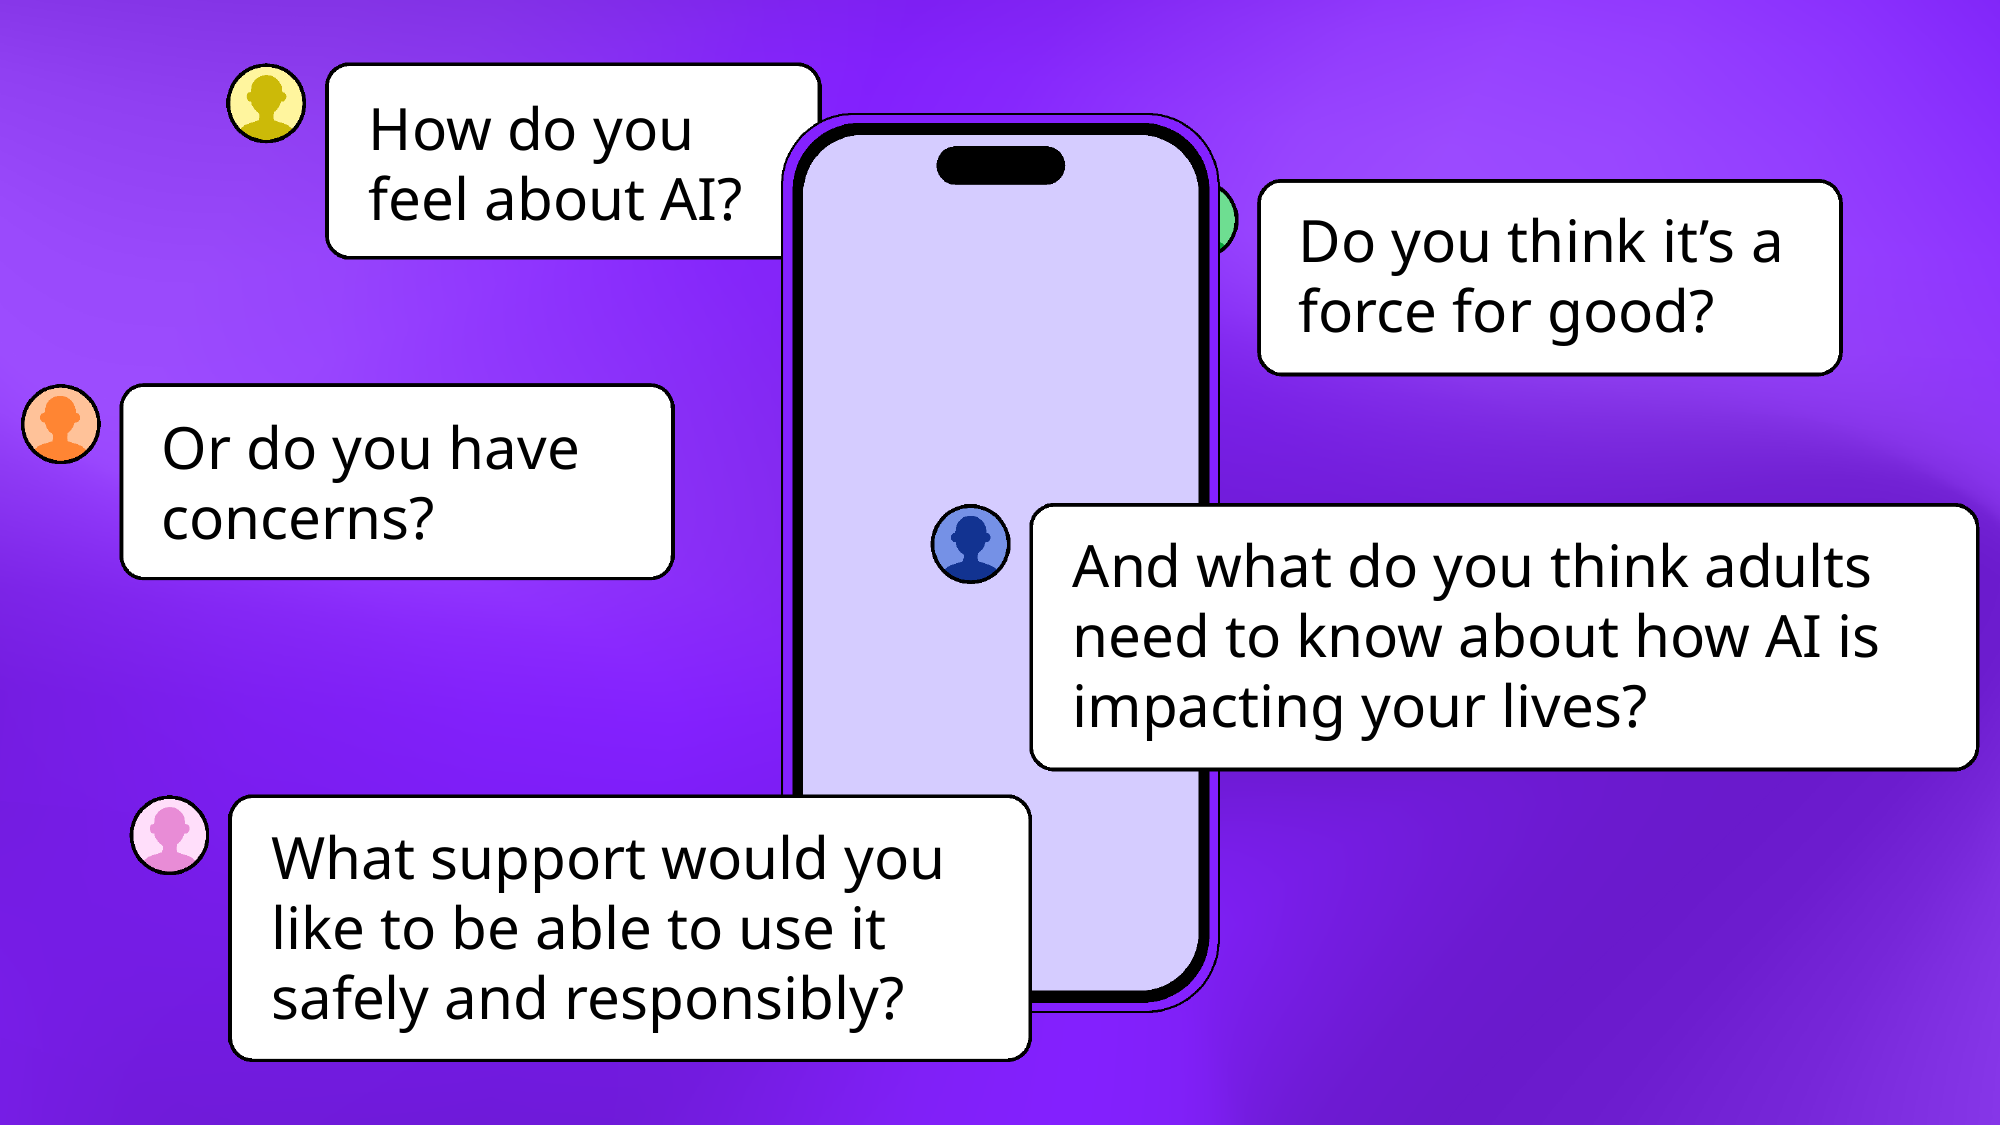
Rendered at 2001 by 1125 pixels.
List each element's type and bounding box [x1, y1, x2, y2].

text_box [921, 491, 2000, 779]
text_box [1230, 174, 1855, 397]
picture [0, 0, 2000, 1125]
text_box [126, 777, 1037, 1078]
text_box [213, 47, 847, 269]
text_box [15, 379, 688, 598]
